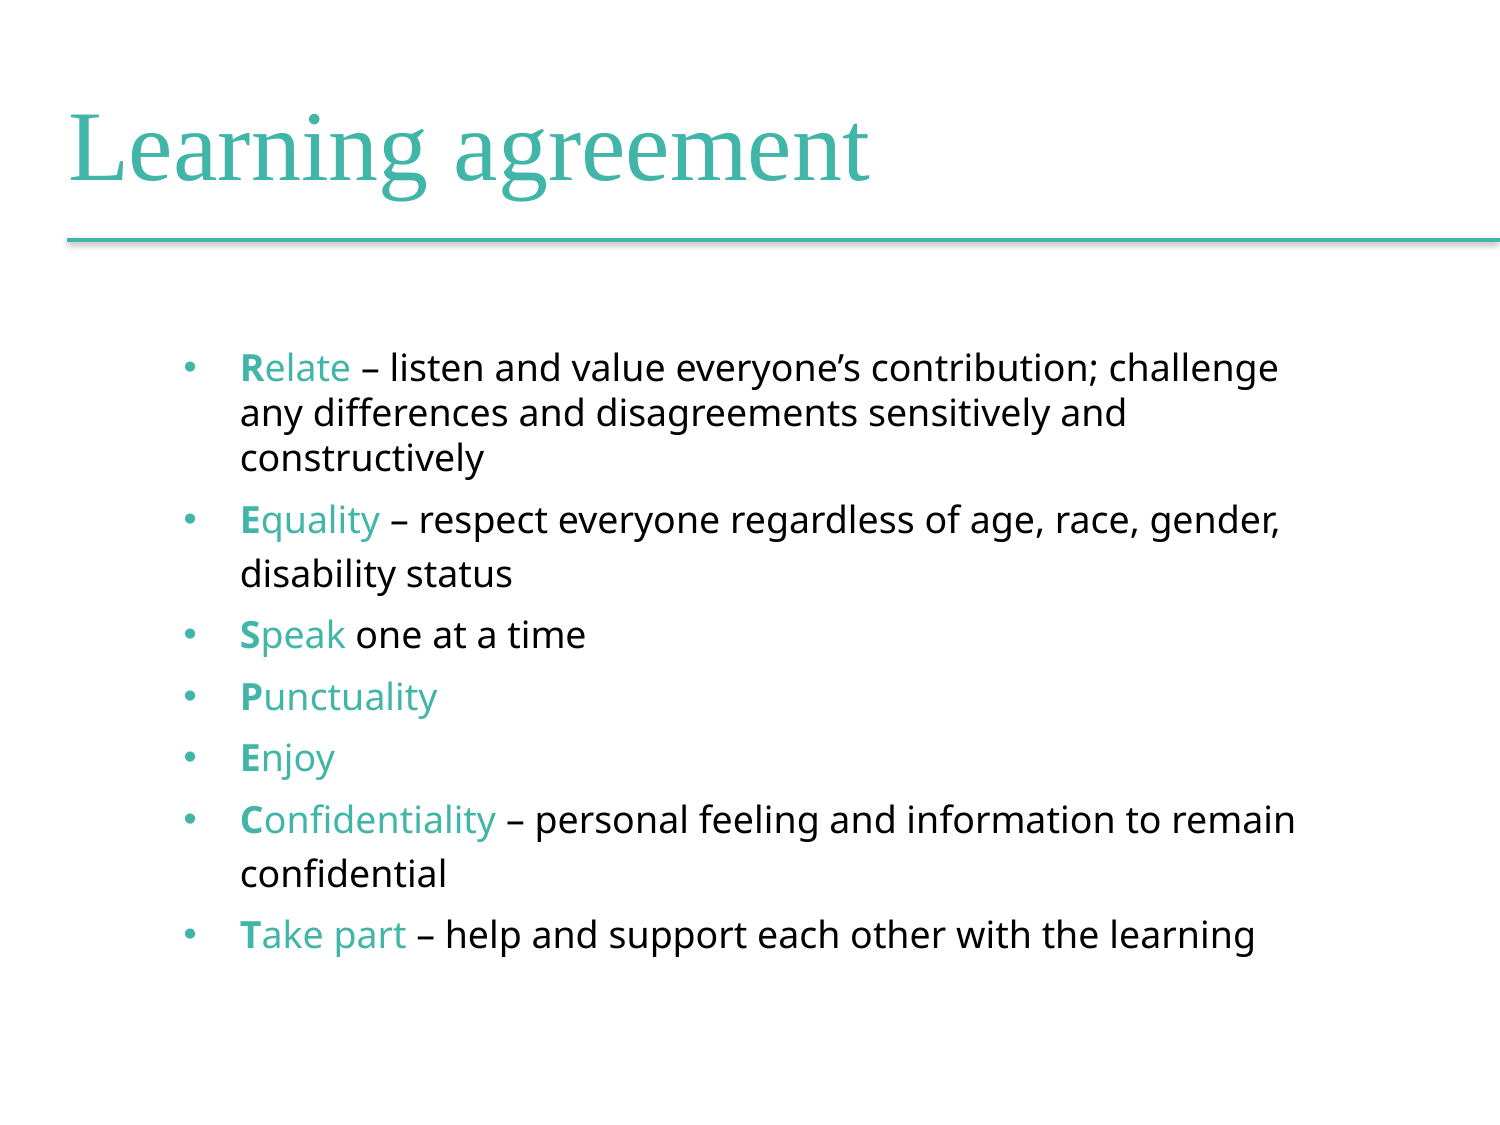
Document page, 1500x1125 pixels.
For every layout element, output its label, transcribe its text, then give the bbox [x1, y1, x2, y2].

text_box Learning agreement [53, 43, 1053, 260]
list Relate – listen and value everyone’s contribution; challenge any differences and disagreements sensitively and constructively Equality – respect everyone regardless of age, race, gender, disability status Speak one at a time Punctuality Enjoy Confidentiality – personal feeling and information to remain confidential Take part – help and support each other with the learning [168, 336, 1356, 1080]
